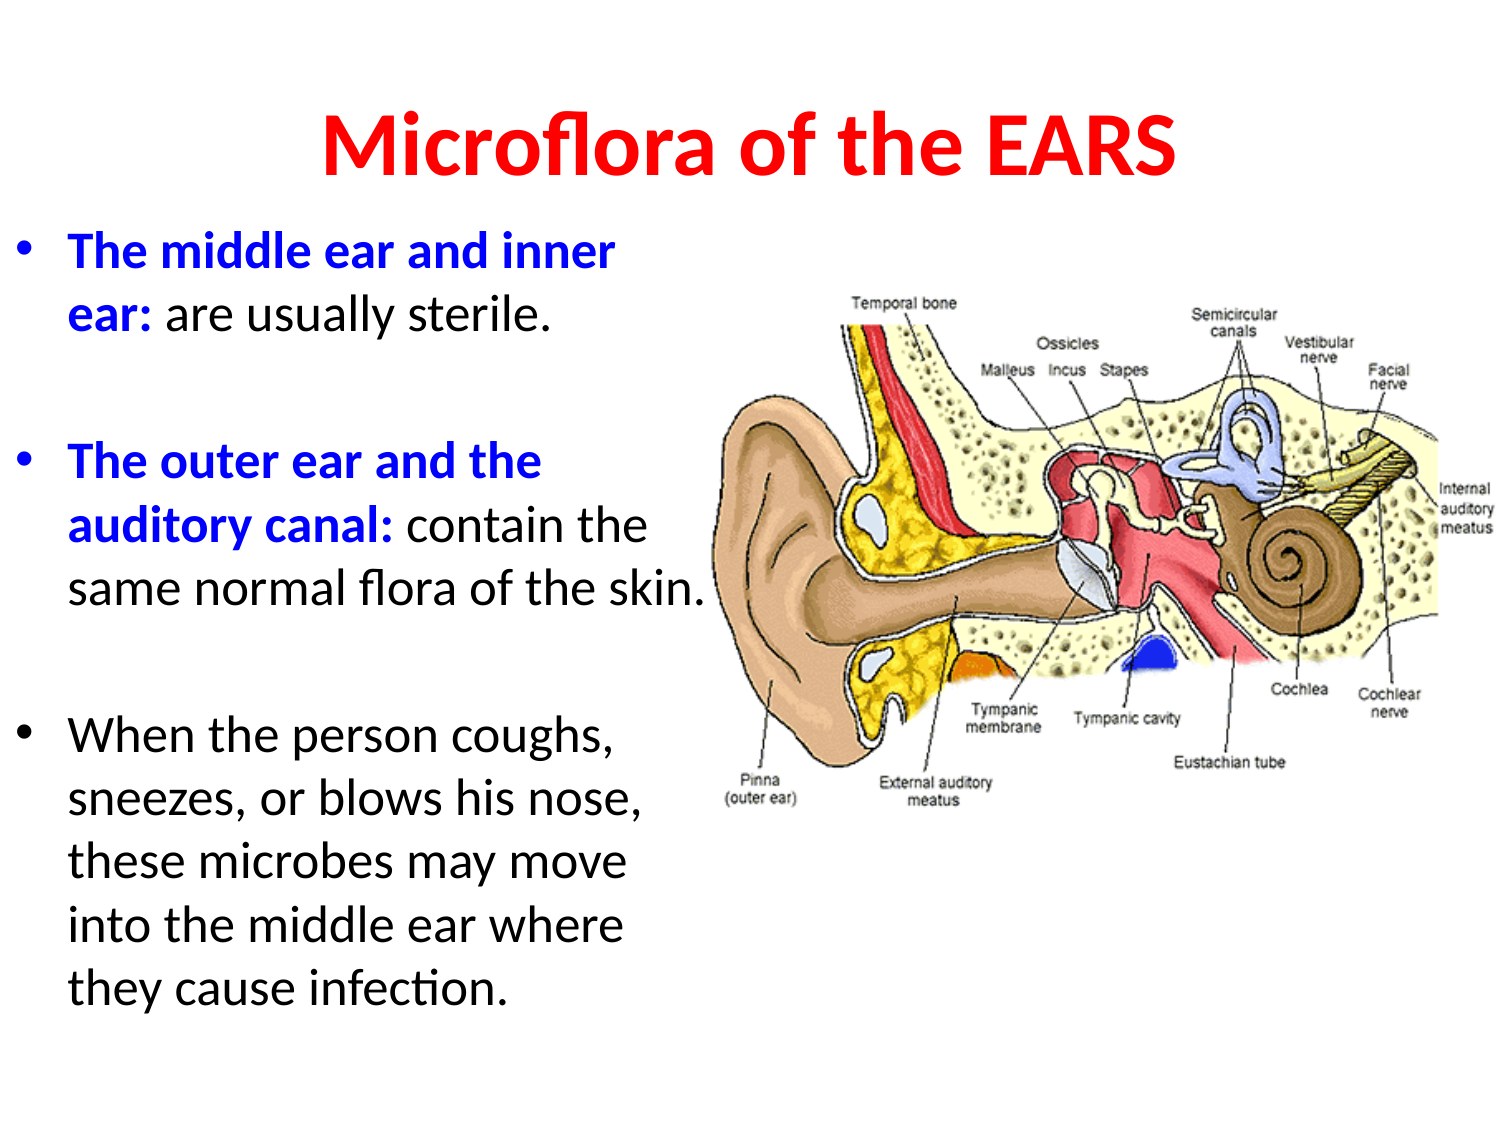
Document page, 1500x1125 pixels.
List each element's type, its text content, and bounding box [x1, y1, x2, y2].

picture [705, 290, 1500, 811]
title Microflora of the EARS [75, 45, 1425, 233]
list The middle ear and inner ear: are usually sterile. The outer ear and the auditory canal: contain the same normal flora of the skin. When the person coughs, sneezes, or blows his nose, these microbes may move into the middle ear where they cause infection. [0, 208, 727, 1083]
